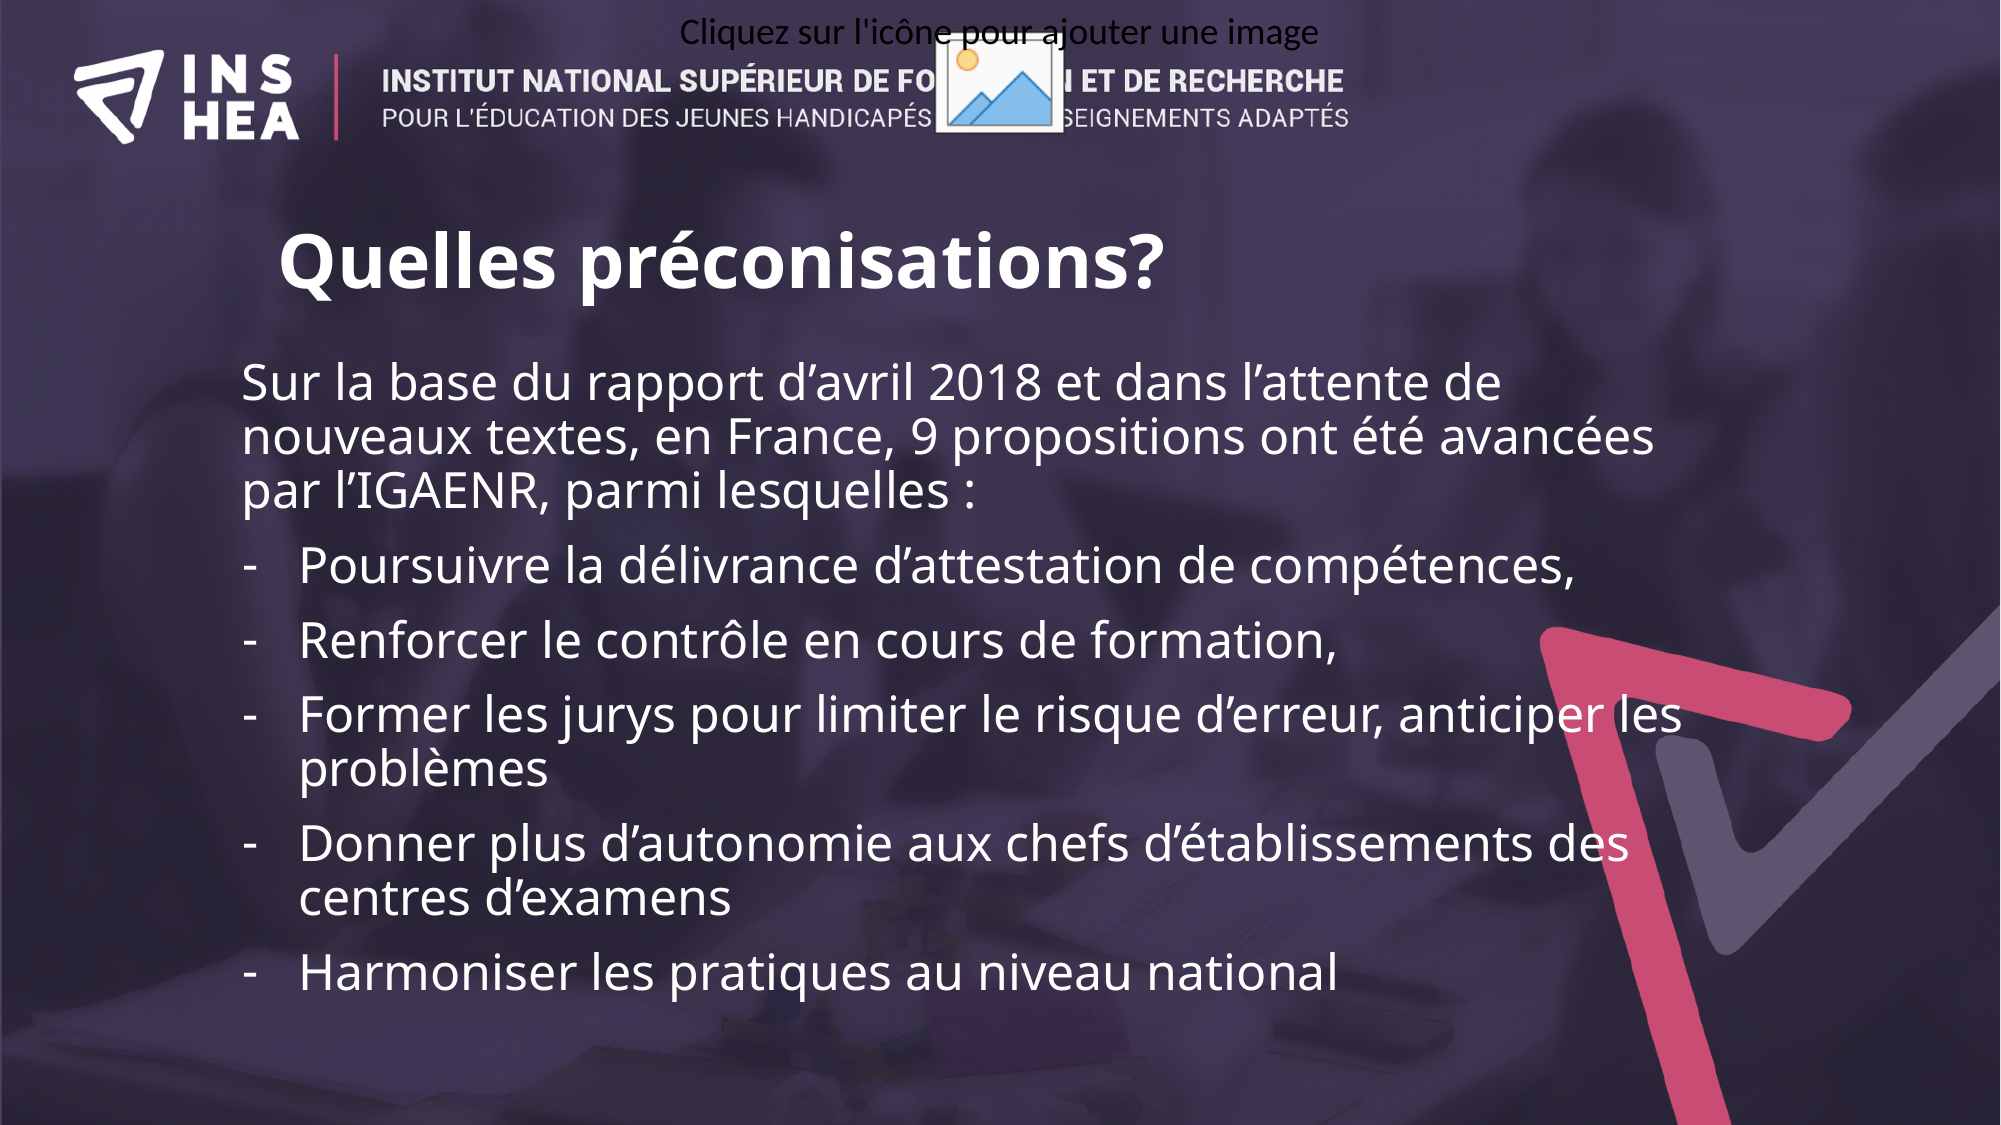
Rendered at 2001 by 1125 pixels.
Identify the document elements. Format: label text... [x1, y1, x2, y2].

picture [0, 0, 2001, 1125]
title Quelles préconisations? [262, 183, 1763, 313]
subtitle Sur la base du rapport d’avril 2018 et dans l’attente de nouveaux textes, en France, 9 propositions ont été avancées par l’IGAENR, parmi lesquelles : Poursuivre la délivrance d’attestation de compétences, Renforcer le contrôle en cours de formation, Former les jurys pour limiter le risque d’erreur, anticiper les problèmes Donner plus d’autonomie aux chefs d’établissements des centres d’examens Harmoniser les pratiques au niveau national [226, 349, 1727, 1090]
